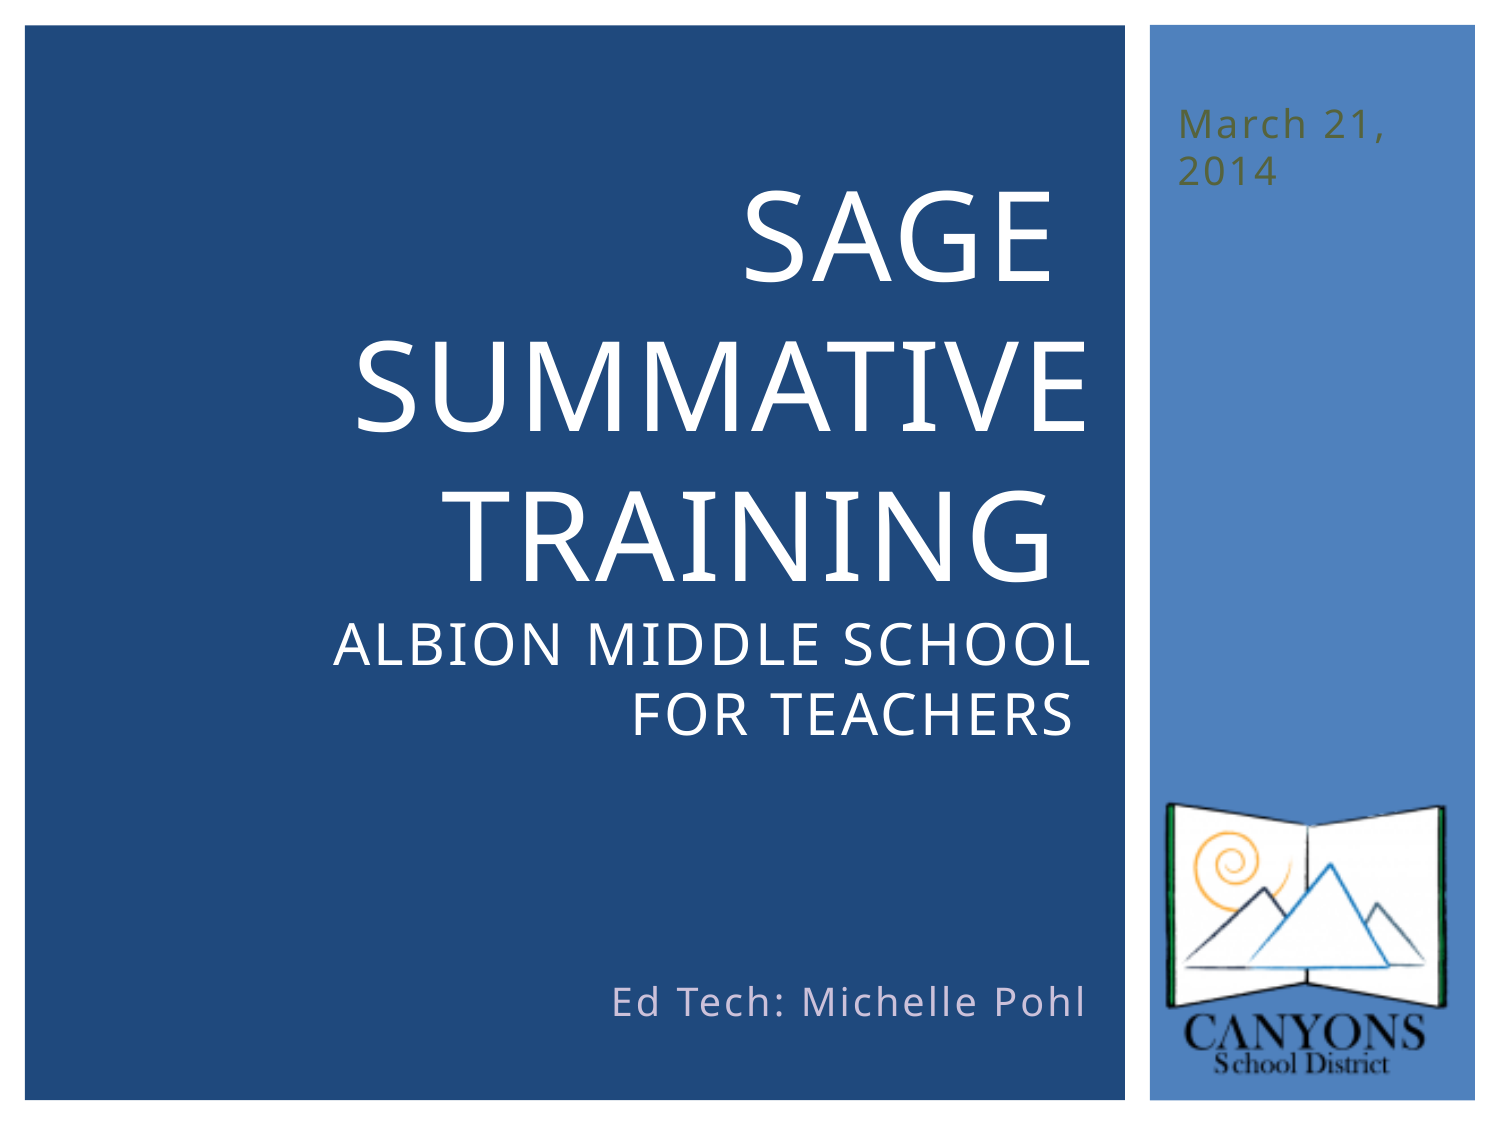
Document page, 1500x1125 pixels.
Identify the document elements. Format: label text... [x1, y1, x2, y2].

title SAGE Summative Training albion middle school for Teachers [73, 336, 1111, 637]
picture [1162, 799, 1452, 1079]
subtitle March 21, 2014 [1162, 86, 1475, 206]
text_box Ed Tech: Michelle Pohl [408, 941, 1102, 1061]
